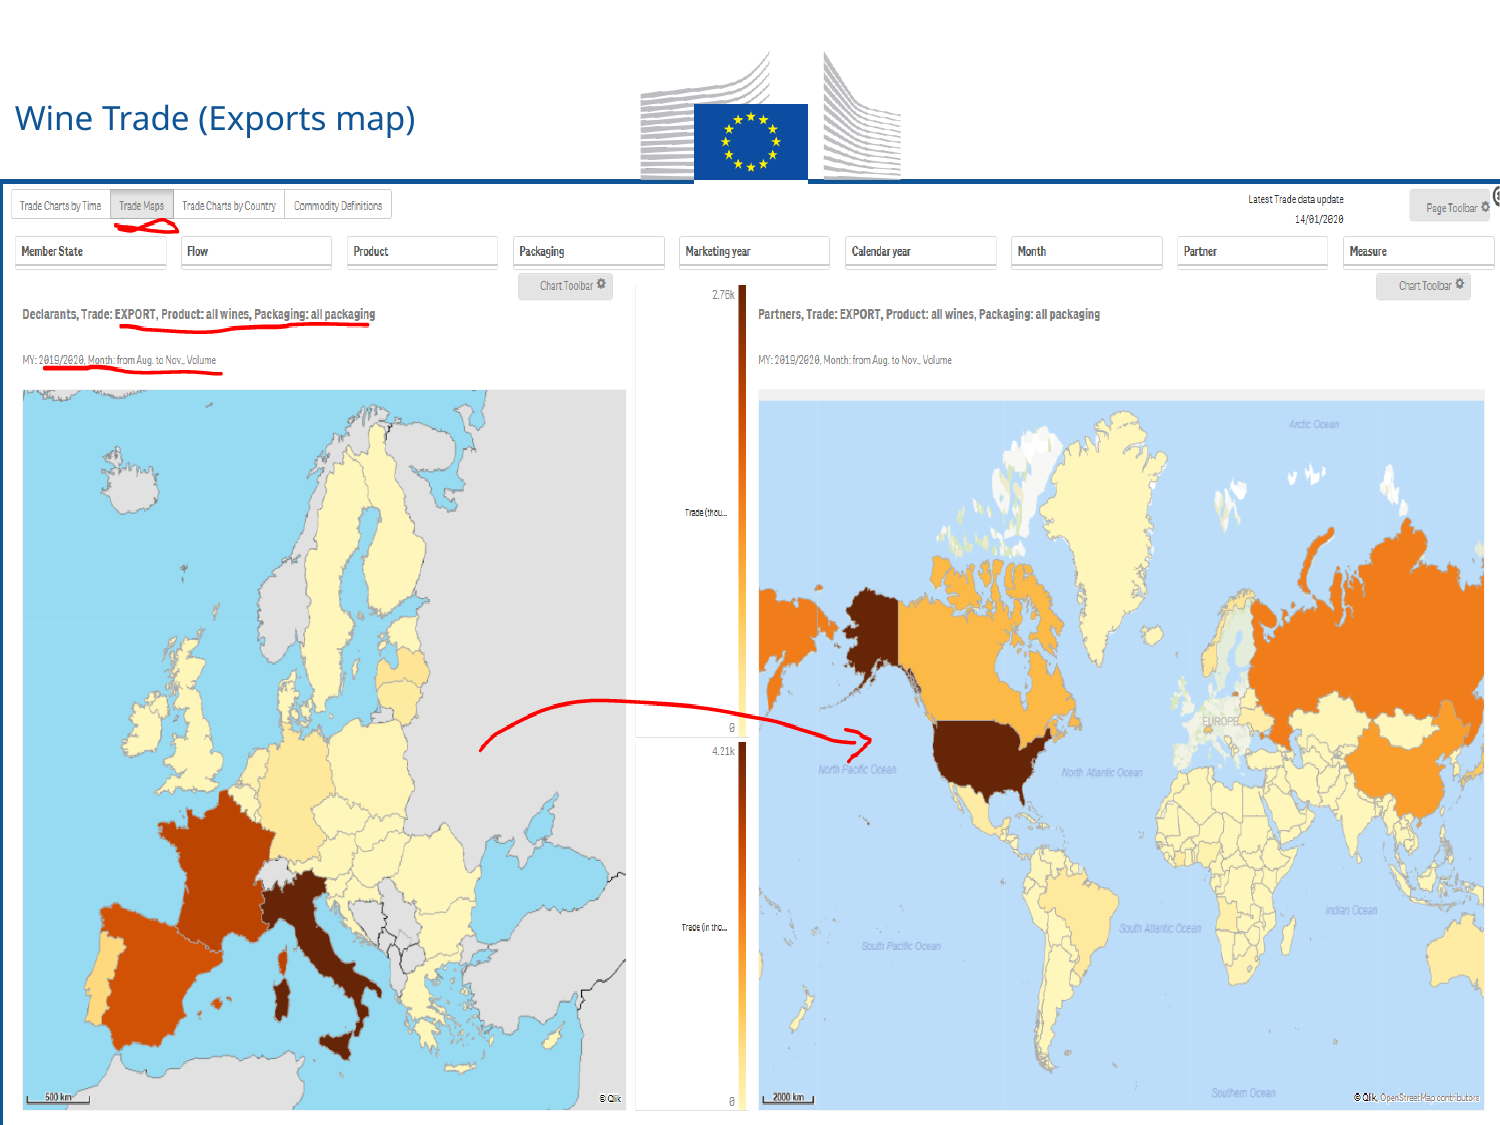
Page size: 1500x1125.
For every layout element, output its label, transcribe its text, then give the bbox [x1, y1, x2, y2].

text_box Wine Trade (Exports map) [0, 89, 791, 145]
picture [3, 184, 1500, 1125]
